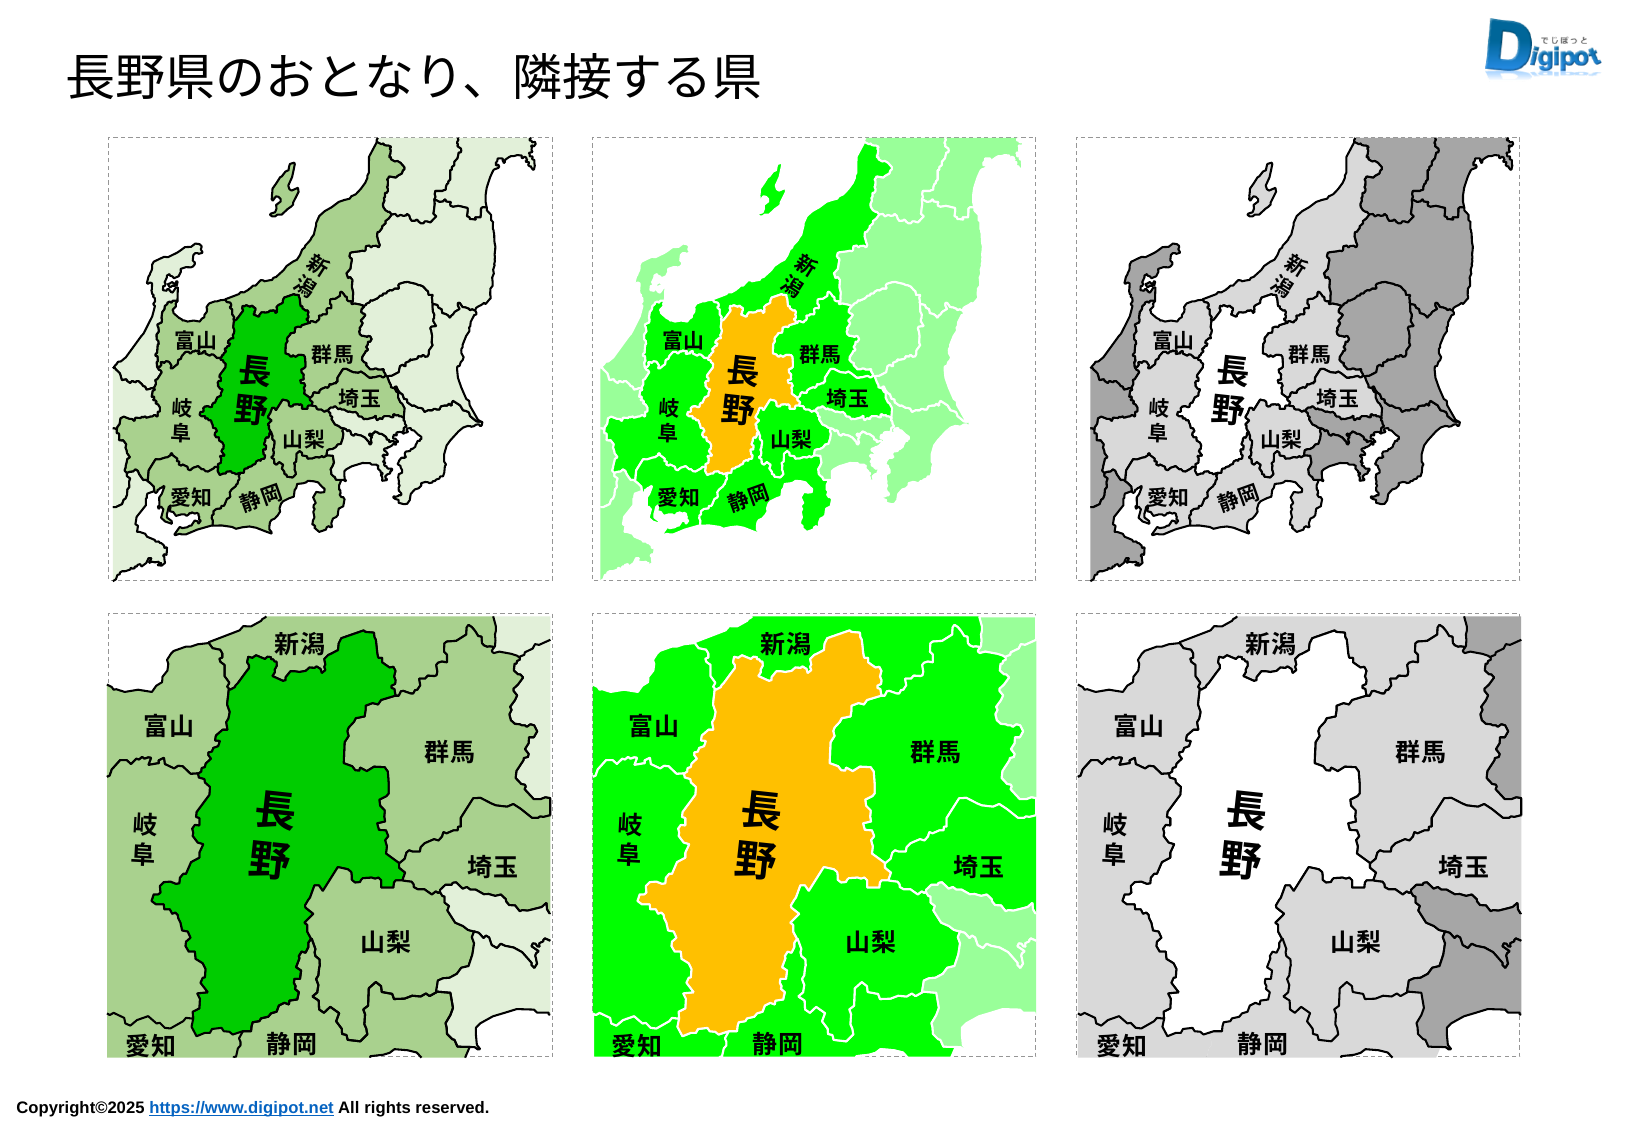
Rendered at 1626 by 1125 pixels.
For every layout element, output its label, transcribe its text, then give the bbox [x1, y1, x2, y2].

picture [1485, 18, 1602, 82]
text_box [592, 616, 1037, 1061]
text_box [106, 616, 551, 1061]
text_box 長野県のおとなり、隣接する県 [50, 38, 777, 113]
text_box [1077, 616, 1522, 1061]
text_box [600, 137, 1024, 582]
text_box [112, 137, 536, 582]
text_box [1090, 137, 1514, 582]
